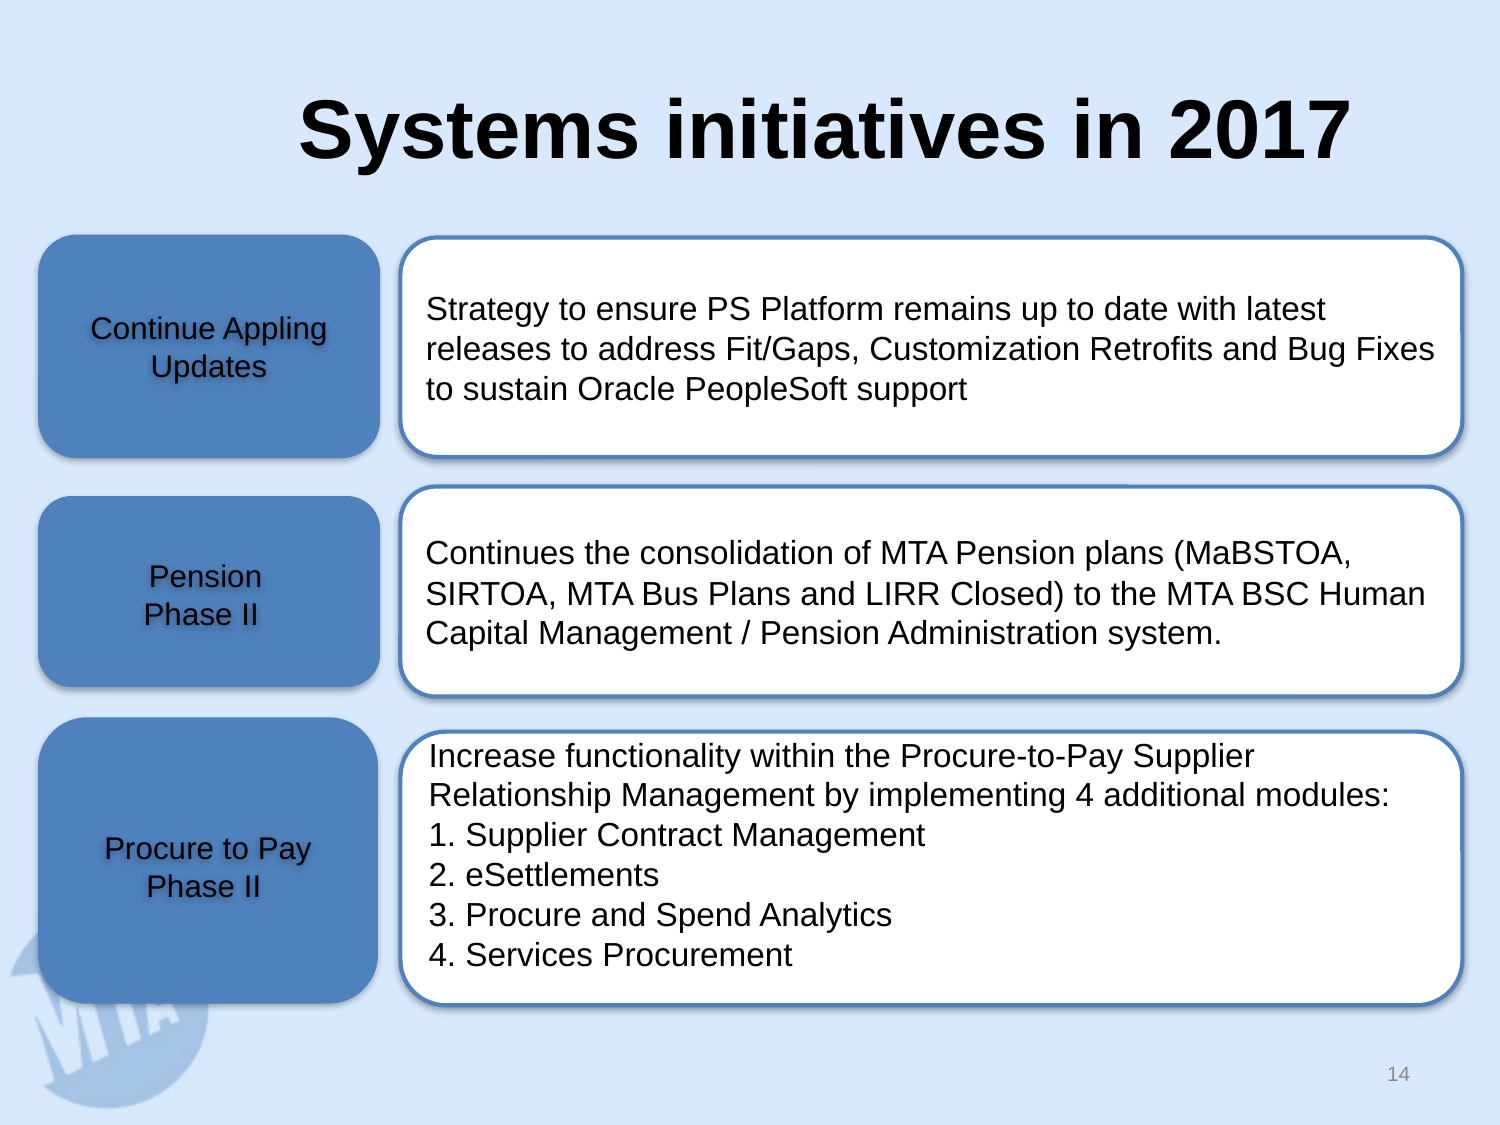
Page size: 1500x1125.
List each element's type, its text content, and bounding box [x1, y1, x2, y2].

picture [0, 0, 1500, 1125]
text_box Pension Phase II [39, 498, 373, 679]
text_box Increase functionality within the Procure-to-Pay Supplier Relationship Management by implementing 4 additional modules: 1. Supplier Contract Management 2. eSettlements 3. Procure and Spend Analytics 4. Services Procurement [399, 730, 1464, 1007]
text_box Continues the consolidation of MTA Pension plans (MaBSTOA, SIRTOA, MTA Bus Plans and LIRR Closed) to the MTA BSC Human Capital Management / Pension Administration system. [399, 485, 1464, 698]
text_box Strategy to ensure PS Platform remains up to date with latest releases to address Fit/Gaps, Customization Retrofits and Bug Fixes to sustain Oracle PeopleSoft support [399, 236, 1464, 458]
slide_number 13 [1074, 1042, 1425, 1103]
text_box Systems initiatives in 2017 [32, 41, 1471, 209]
text_box [61, 497, 379, 686]
text_box [44, 235, 377, 260]
text_box Procure to Pay Phase II [39, 718, 378, 1003]
text_box Continue Appling Updates [39, 242, 379, 451]
